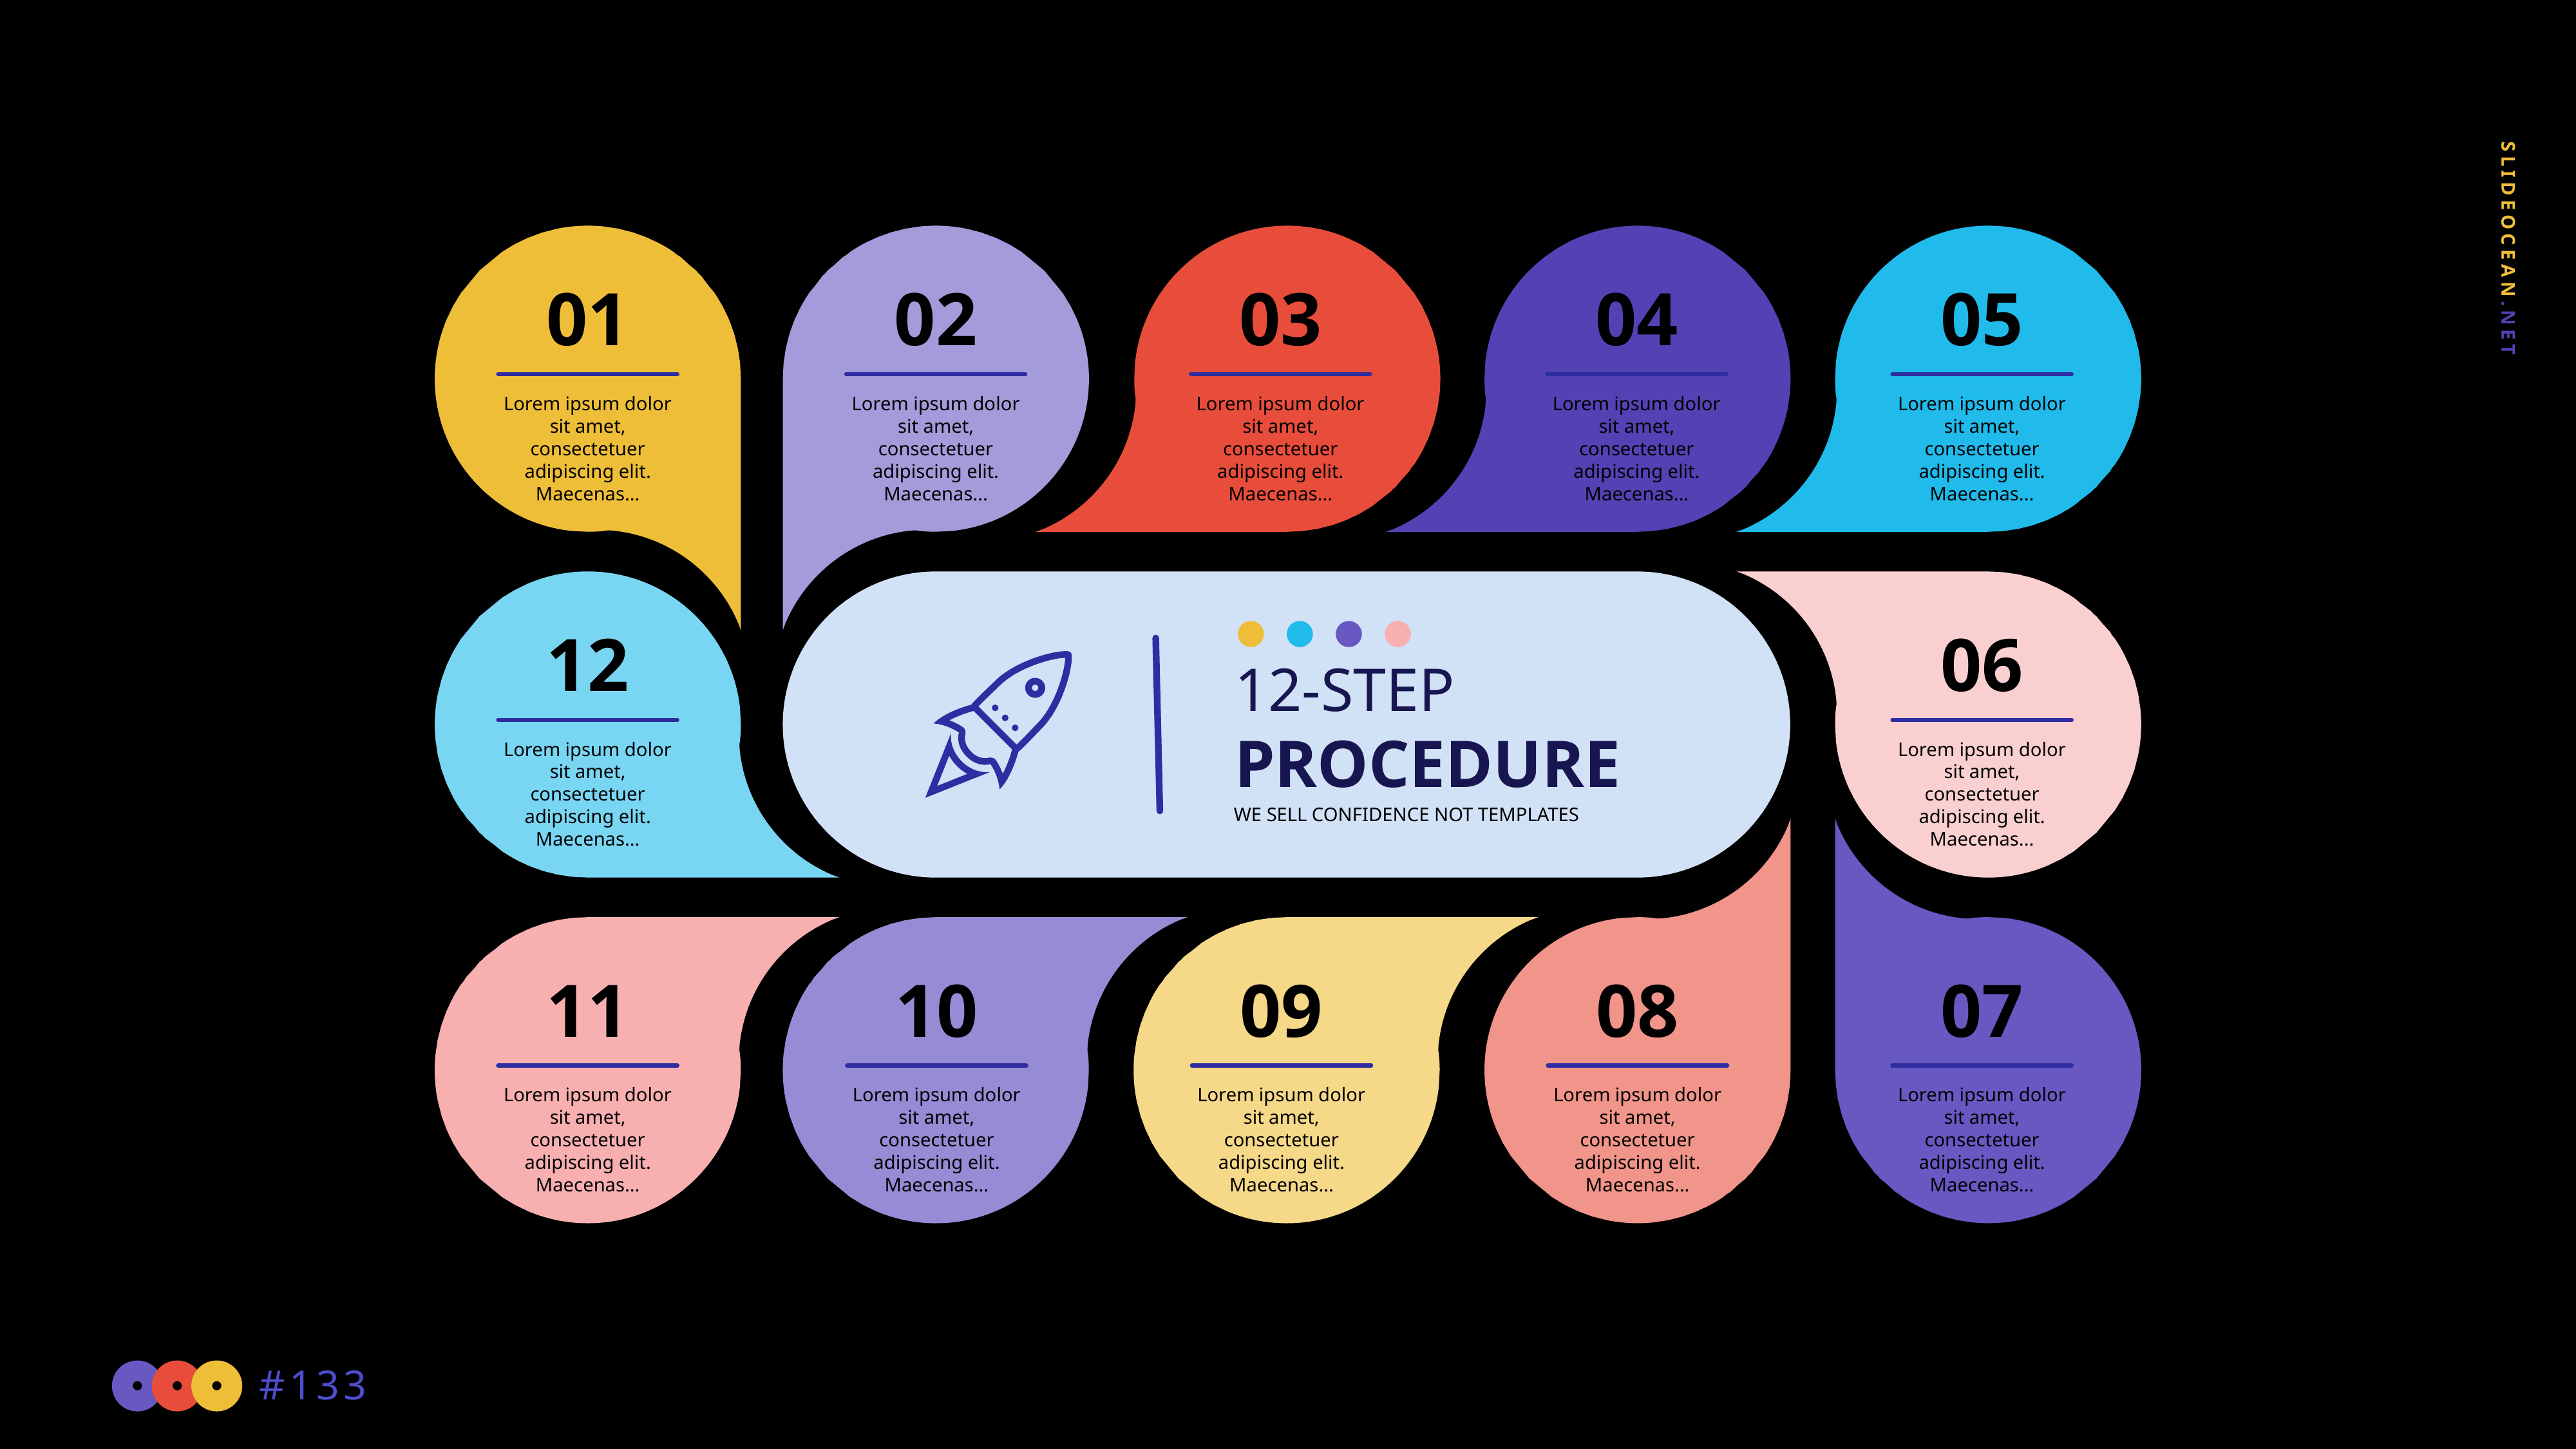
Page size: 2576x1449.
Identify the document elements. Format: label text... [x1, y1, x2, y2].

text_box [434, 571, 840, 878]
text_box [1155, 638, 1160, 811]
text_box [1383, 620, 1412, 649]
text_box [1090, 225, 1441, 533]
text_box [434, 916, 782, 1224]
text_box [434, 225, 741, 571]
text_box WE SELL CONFIDENCE NOT TEMPLATES [1224, 798, 1589, 830]
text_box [1133, 916, 1484, 1224]
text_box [1484, 818, 1791, 1224]
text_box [782, 916, 1133, 1224]
text_box [1236, 620, 1265, 649]
text_box [840, 570, 1736, 879]
text_box [925, 733, 990, 798]
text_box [1736, 571, 2142, 878]
text_box #133 [259, 1359, 435, 1408]
text_box [1285, 620, 1314, 649]
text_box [1835, 878, 2142, 1224]
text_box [782, 225, 1090, 631]
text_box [1441, 225, 1791, 533]
text_box [1334, 620, 1363, 649]
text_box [1791, 225, 2142, 533]
text_box [933, 651, 1072, 790]
text_box 12-STEP PROCEDURE [1225, 647, 1631, 806]
